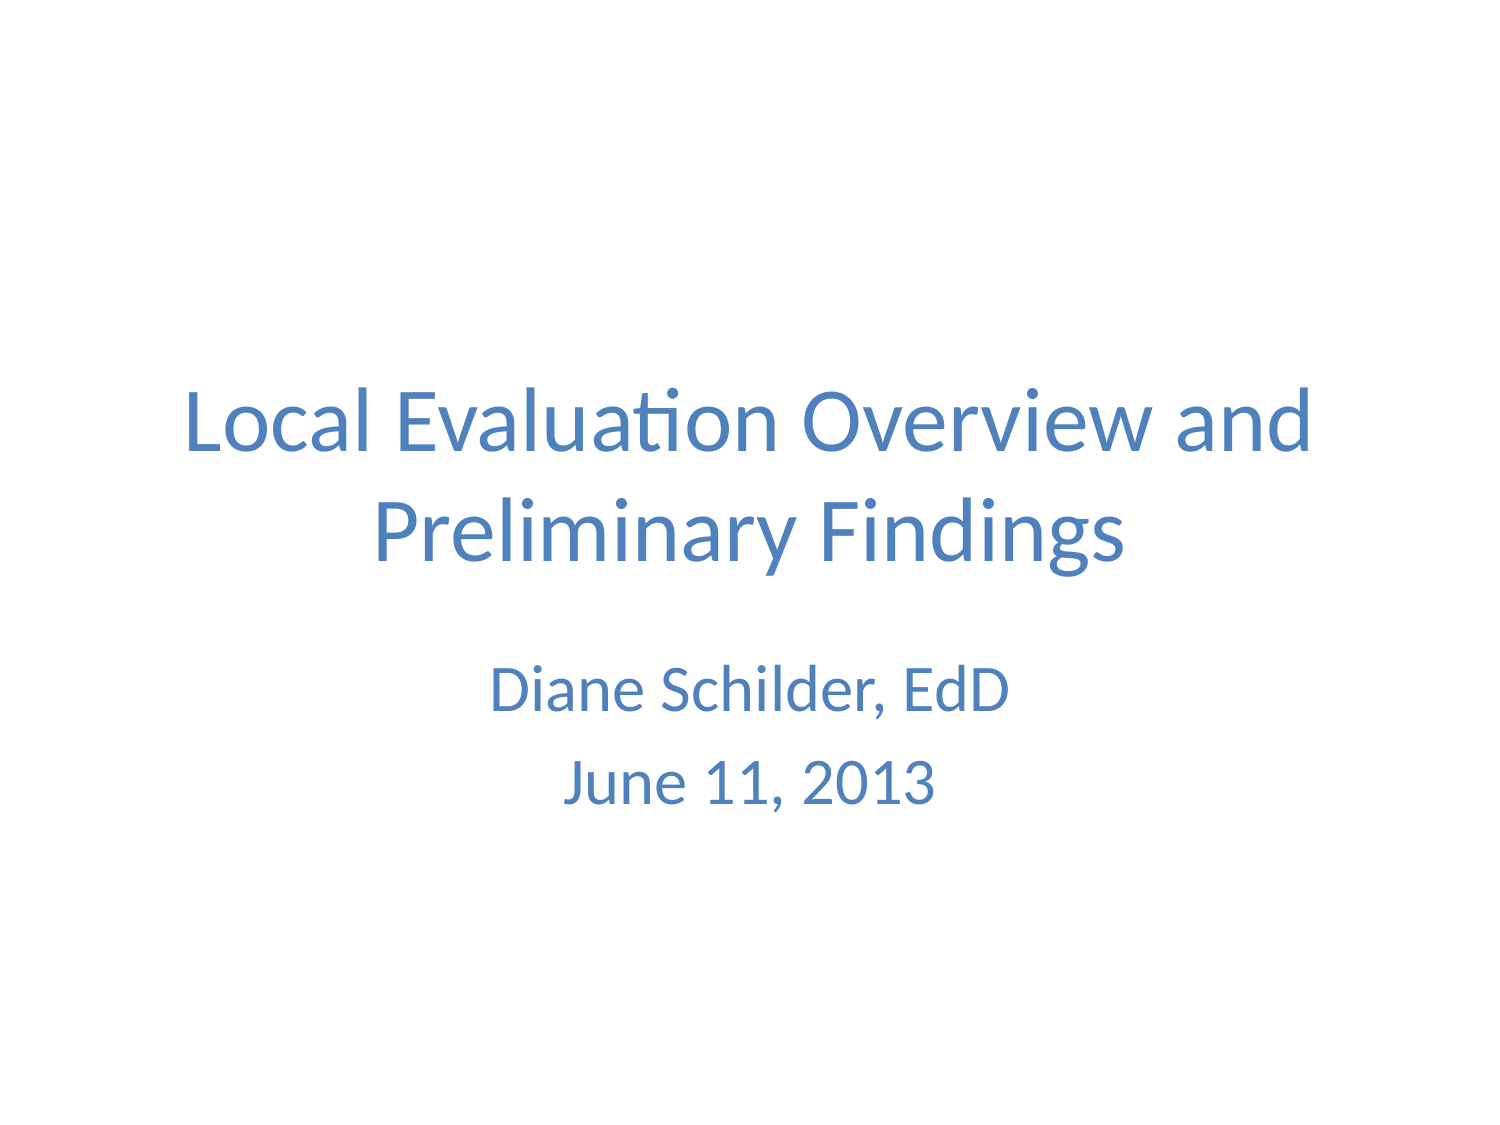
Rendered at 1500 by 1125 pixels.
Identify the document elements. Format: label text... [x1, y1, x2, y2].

subtitle Diane Schilder, EdD June 11, 2013 [225, 637, 1275, 925]
title Local Evaluation Overview and Preliminary Findings [112, 349, 1388, 591]
